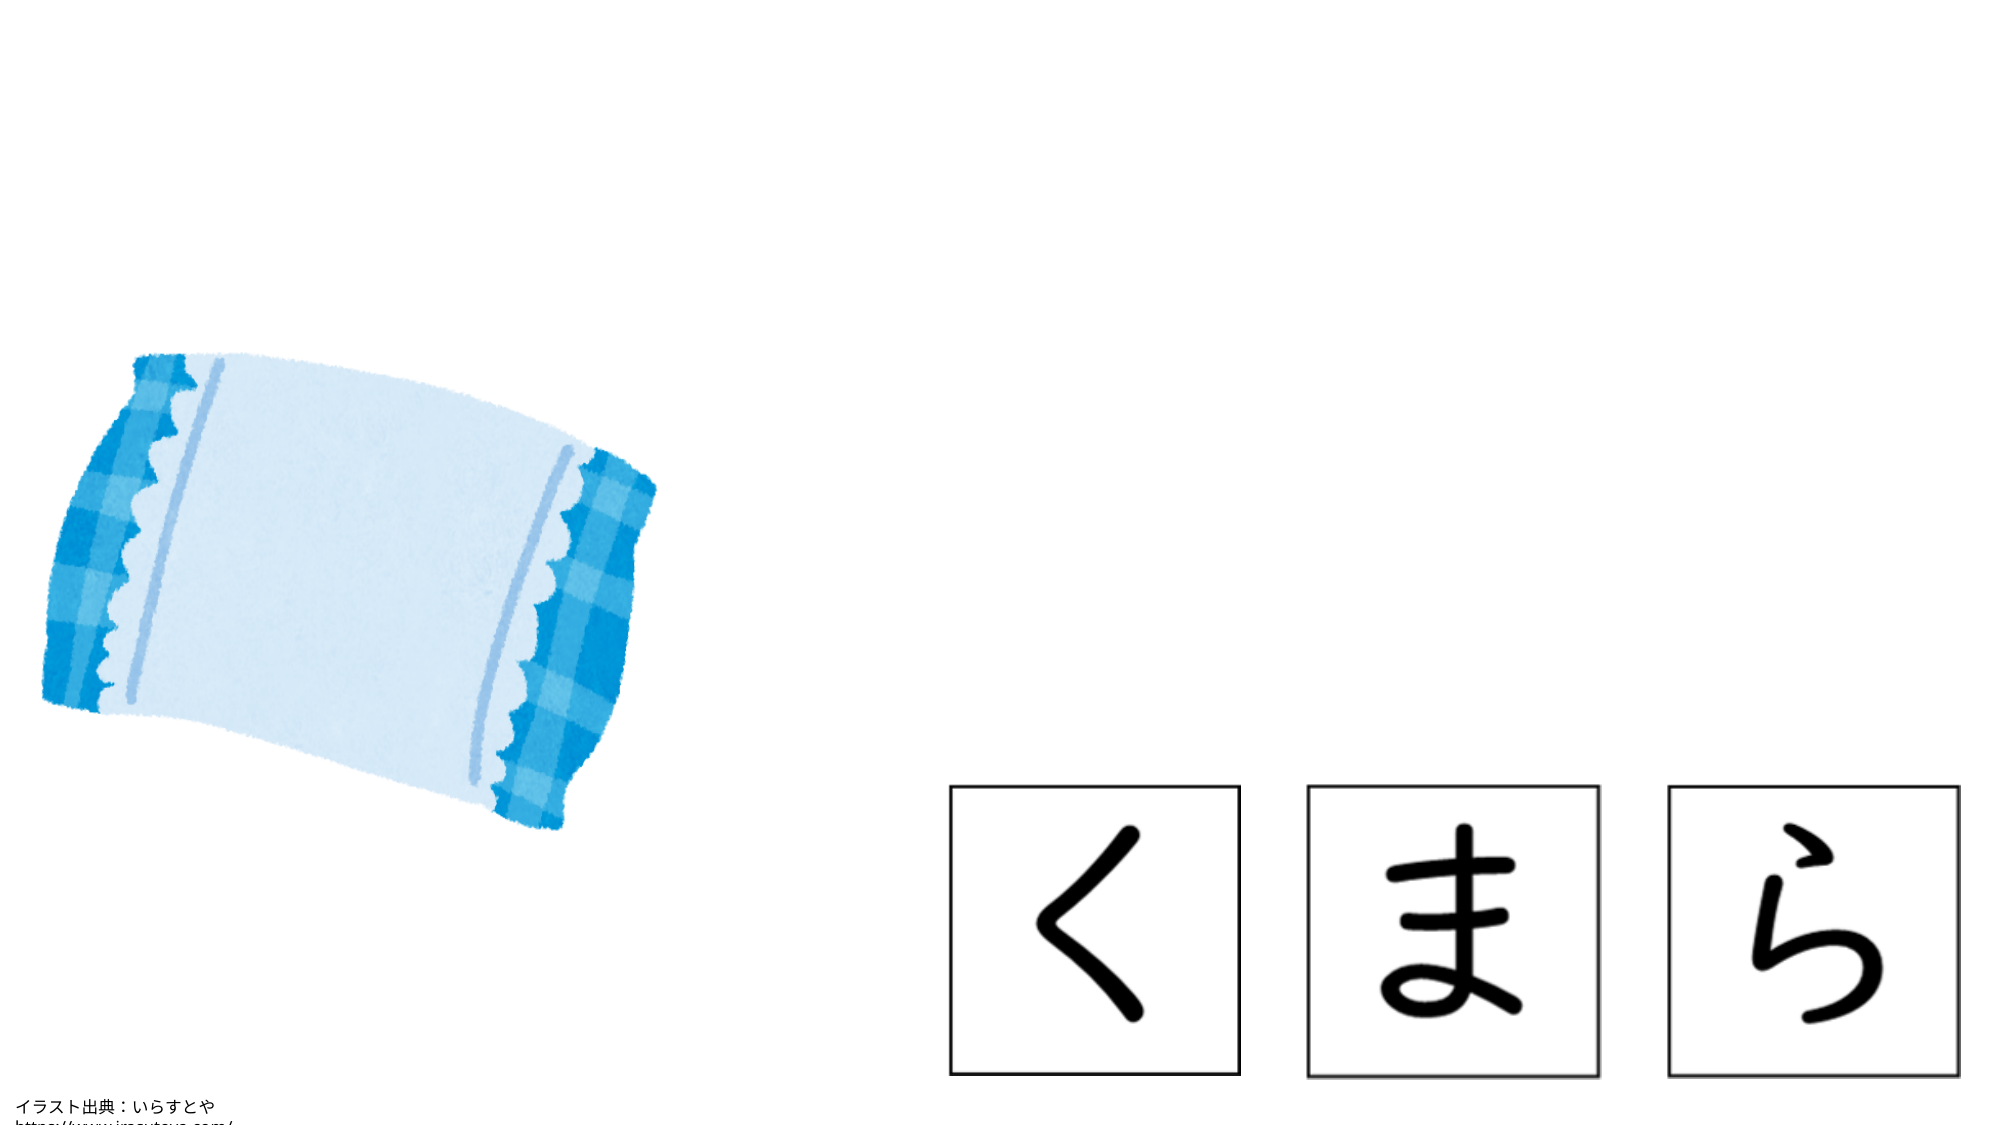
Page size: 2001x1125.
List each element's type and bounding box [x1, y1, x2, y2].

picture [948, 784, 1241, 1077]
picture [1306, 783, 1602, 1080]
picture [1666, 784, 1961, 1079]
list [30, 311, 668, 862]
